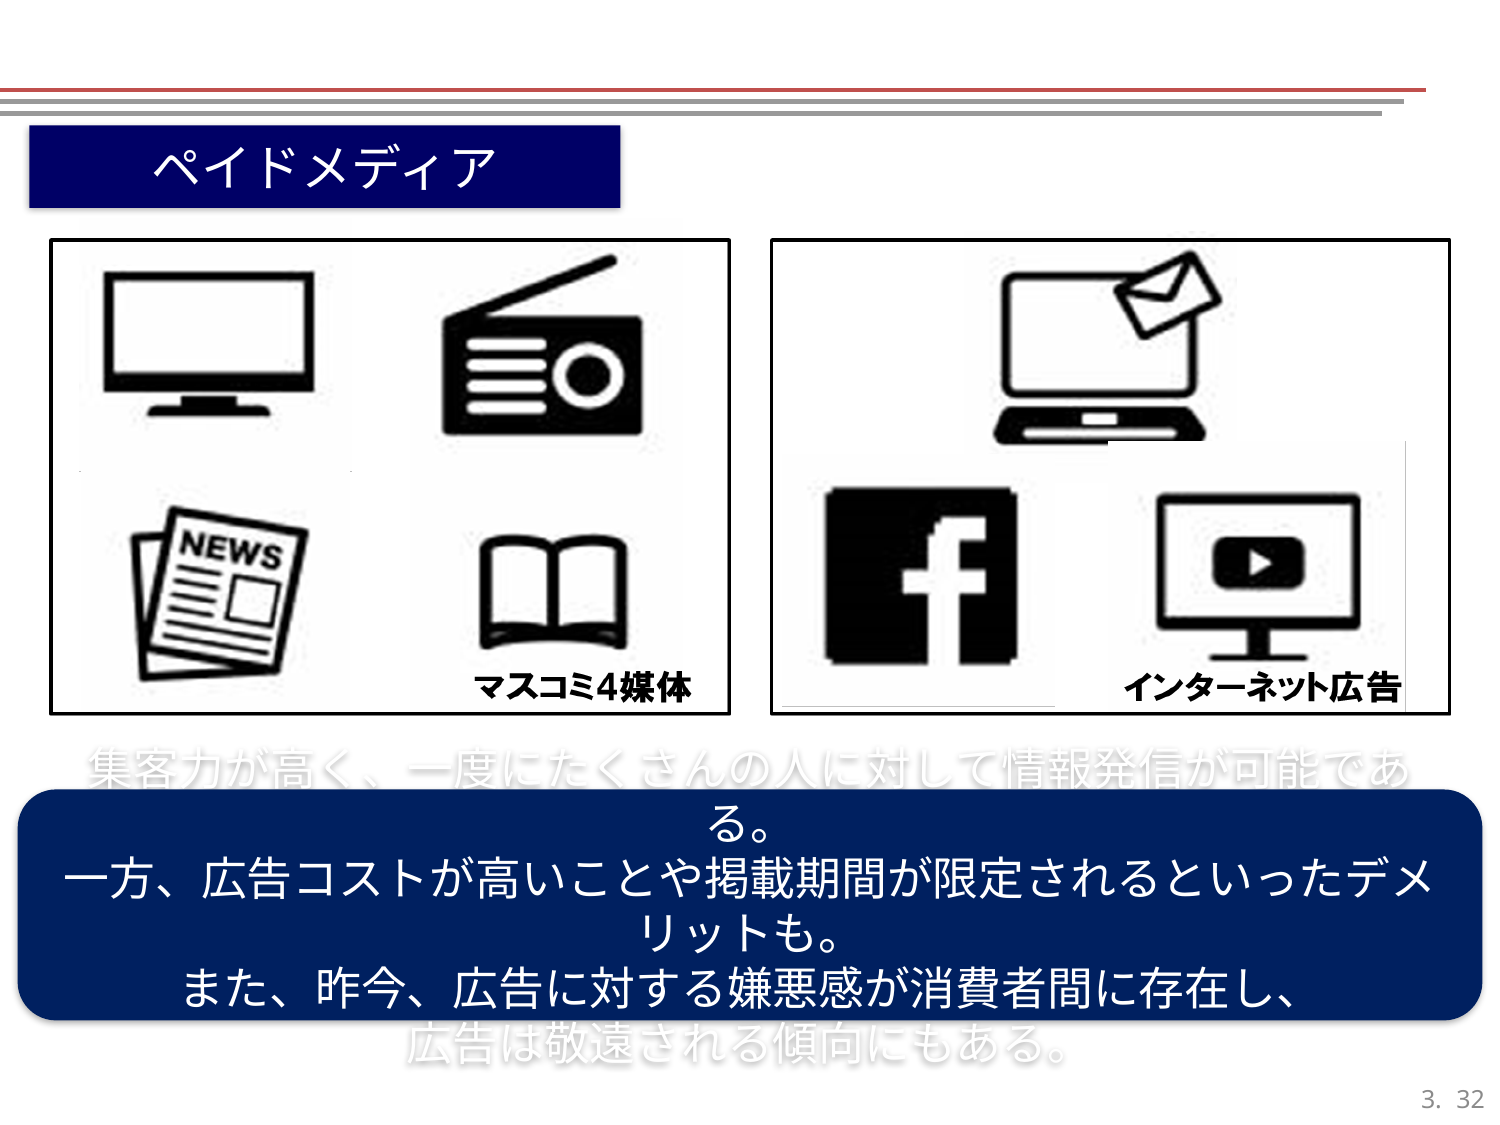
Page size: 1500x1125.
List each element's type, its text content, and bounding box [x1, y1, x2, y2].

text_box ペイドメディア [29, 125, 621, 208]
text_box 集客力が高く、一度にたくさんの人に対して情報発信が可能である。 一方、広告コストが高いことや掲載期間が限定されるといったデメリットも。 また、昨今、広告に対する嫌悪感が消費者間に存在し、 広告は敬遠される傾向にもある。 [17, 789, 1483, 1021]
slide_number 31 [1381, 1065, 1500, 1125]
picture [48, 217, 1452, 725]
